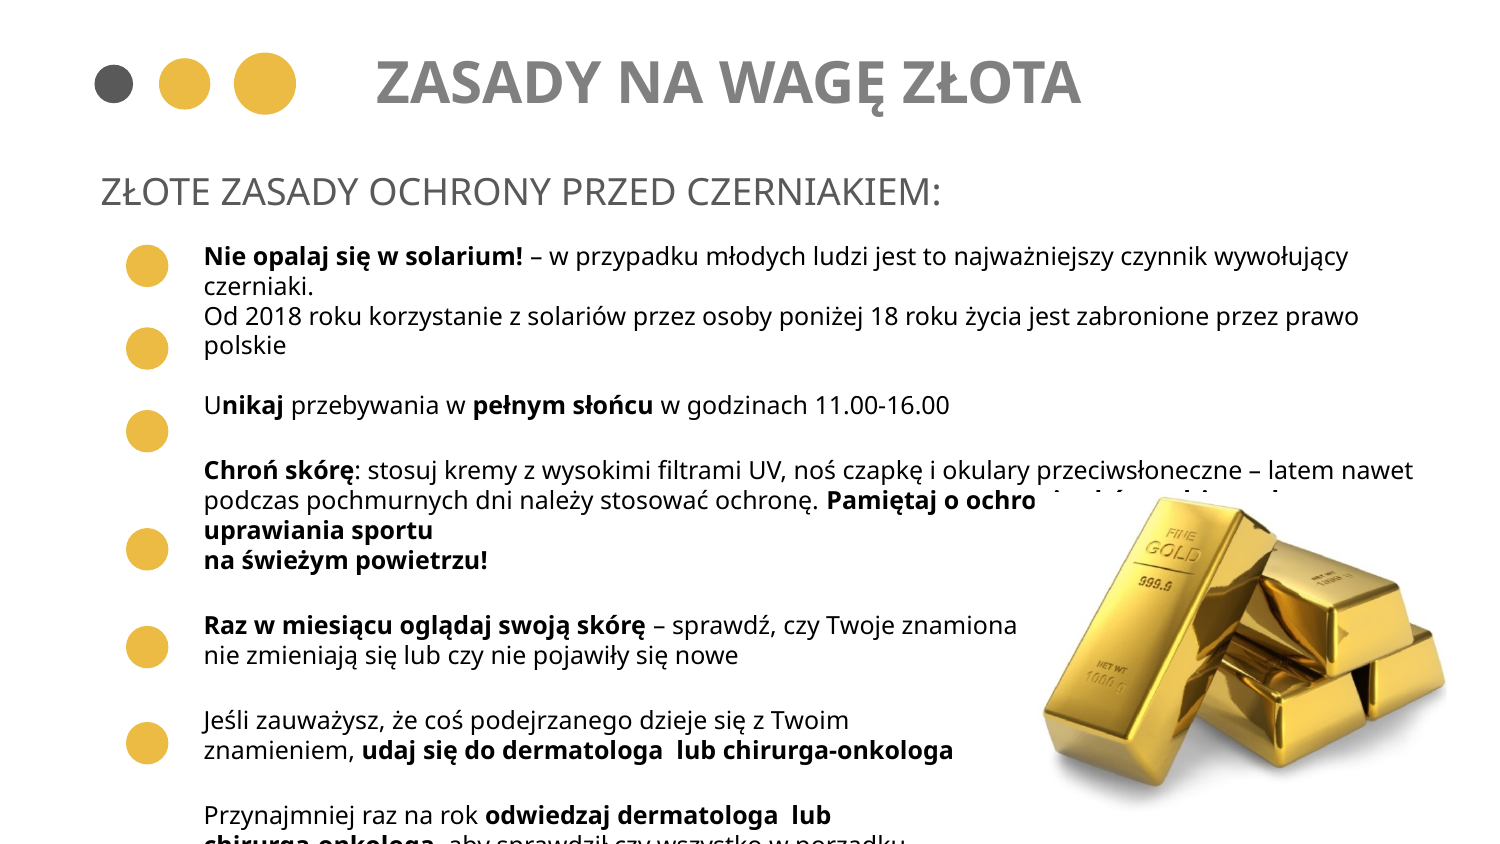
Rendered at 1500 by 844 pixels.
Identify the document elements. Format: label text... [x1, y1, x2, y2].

text_box [123, 525, 171, 573]
text_box [123, 325, 171, 372]
text_box [123, 407, 171, 455]
text_box [123, 719, 171, 767]
text_box [123, 242, 171, 290]
picture [1034, 492, 1448, 818]
text_box ZŁOTE ZASADY OCHRONY PRZED CZERNIAKIEM: [85, 160, 957, 221]
text_box [123, 623, 171, 671]
list Nie opalaj się w solarium! – w przypadku młodych ludzi jest to najważniejszy czynnik wywołujący czerniaki. Od 2018 roku korzystanie z solariów przez osoby poniżej 18 roku życia jest zabronione przez prawo polskie Unikaj przebywania w pełnym słońcu w godzinach 11.00-16.00 Chroń skórę: stosuj kremy z wysokimi filtrami UV, noś czapkę i okulary przeciwsłoneczne – latem nawet podczas pochmurnych dni należy stosować ochronę. Pamiętaj o ochronie skóry także podczas uprawiania sportu na świeżym powietrzu! Raz w miesiącu oglądaj swoją skórę – sprawdź, czy Twoje znamiona nie zmieniają się lub czy nie pojawiły się nowe Jeśli zauważysz, że coś podejrzanego dzieje się z Twoim znamieniem, udaj się do dermatologa lub chirurga-onkologa Przynajmniej raz na rok odwiedzaj dermatologa lub chirurga-onkologa, aby sprawdził czy wszystko w porządku [76, 232, 1459, 844]
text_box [94, 30, 1392, 129]
